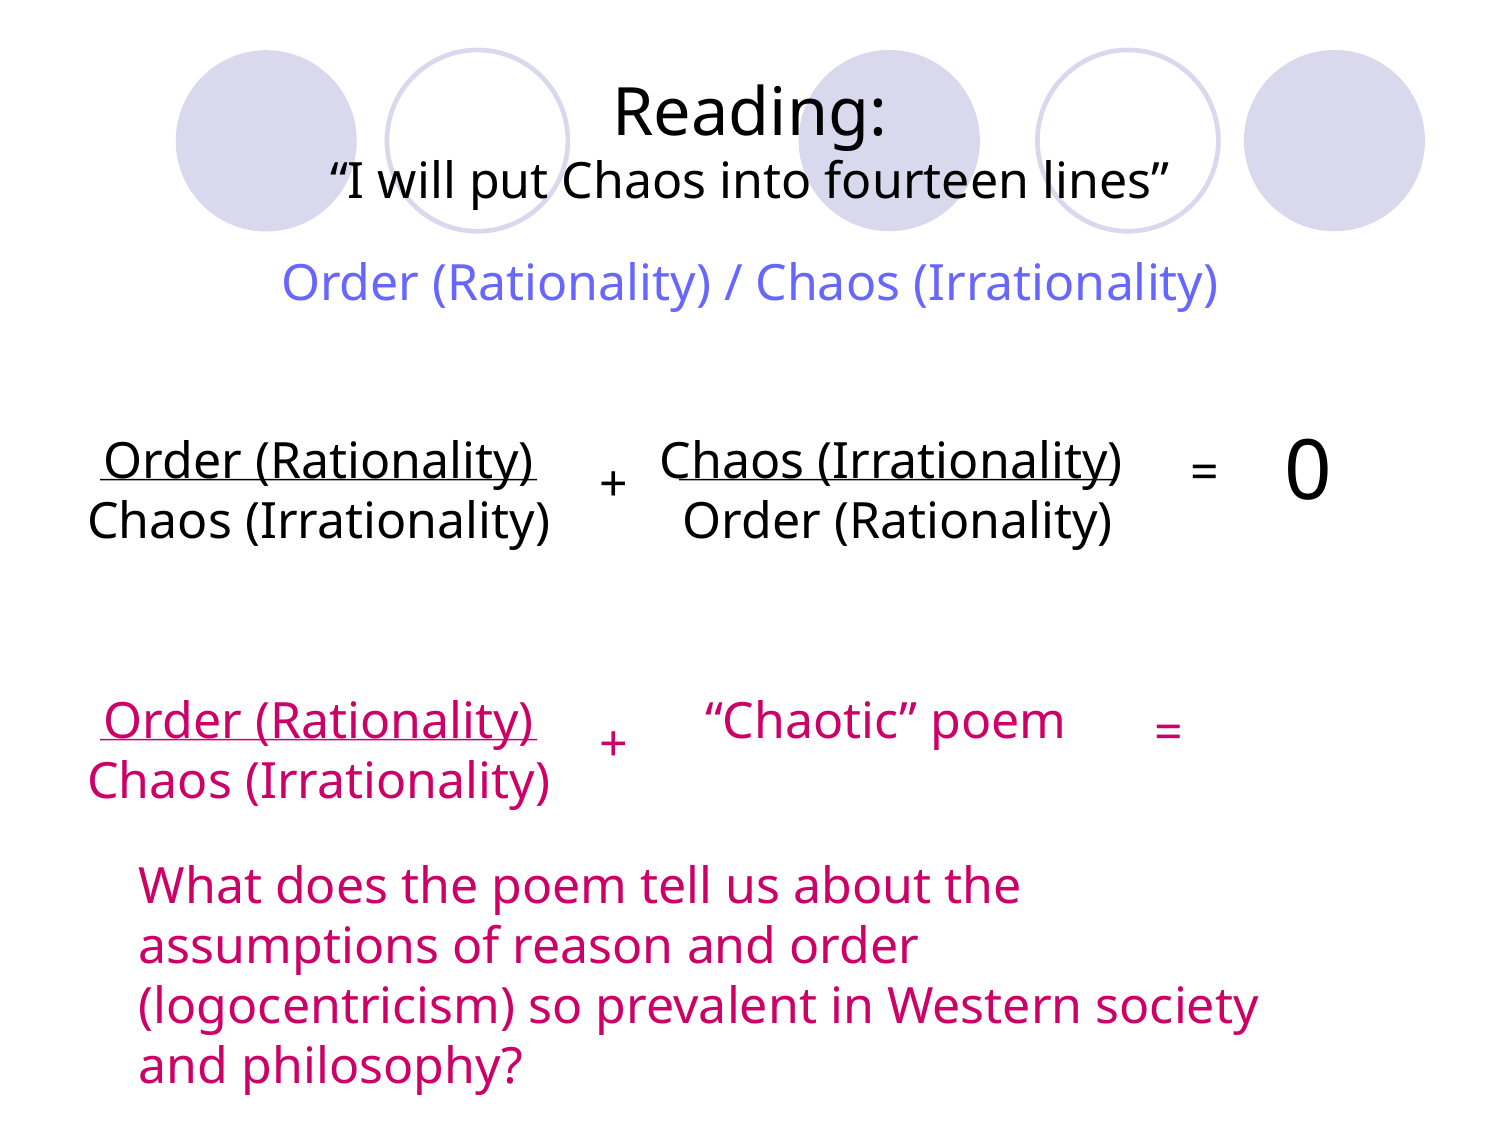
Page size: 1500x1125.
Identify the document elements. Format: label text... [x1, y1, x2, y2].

text_box What does the poem tell us about the assumptions of reason and order (logocentricism) so prevalent in Western society and philosophy? [123, 846, 1294, 1101]
text_box Chaos (Irrationality) Order (Rationality) [643, 420, 1152, 556]
text_box = [1175, 432, 1247, 508]
text_box = [1139, 692, 1211, 768]
title Reading: “I will put Chaos into fourteen lines” [74, 44, 1426, 233]
text_box “Chaotic” poem [631, 680, 1140, 756]
text_box + [584, 704, 656, 779]
text_box + [584, 444, 656, 519]
text_box Order (Rationality) / Chaos (Irrationality) [0, 243, 1500, 319]
text_box Order (Rationality) Chaos (Irrationality) [64, 420, 573, 556]
text_box 0 [1269, 408, 1412, 524]
text_box Order (Rationality) Chaos (Irrationality) [64, 680, 573, 816]
